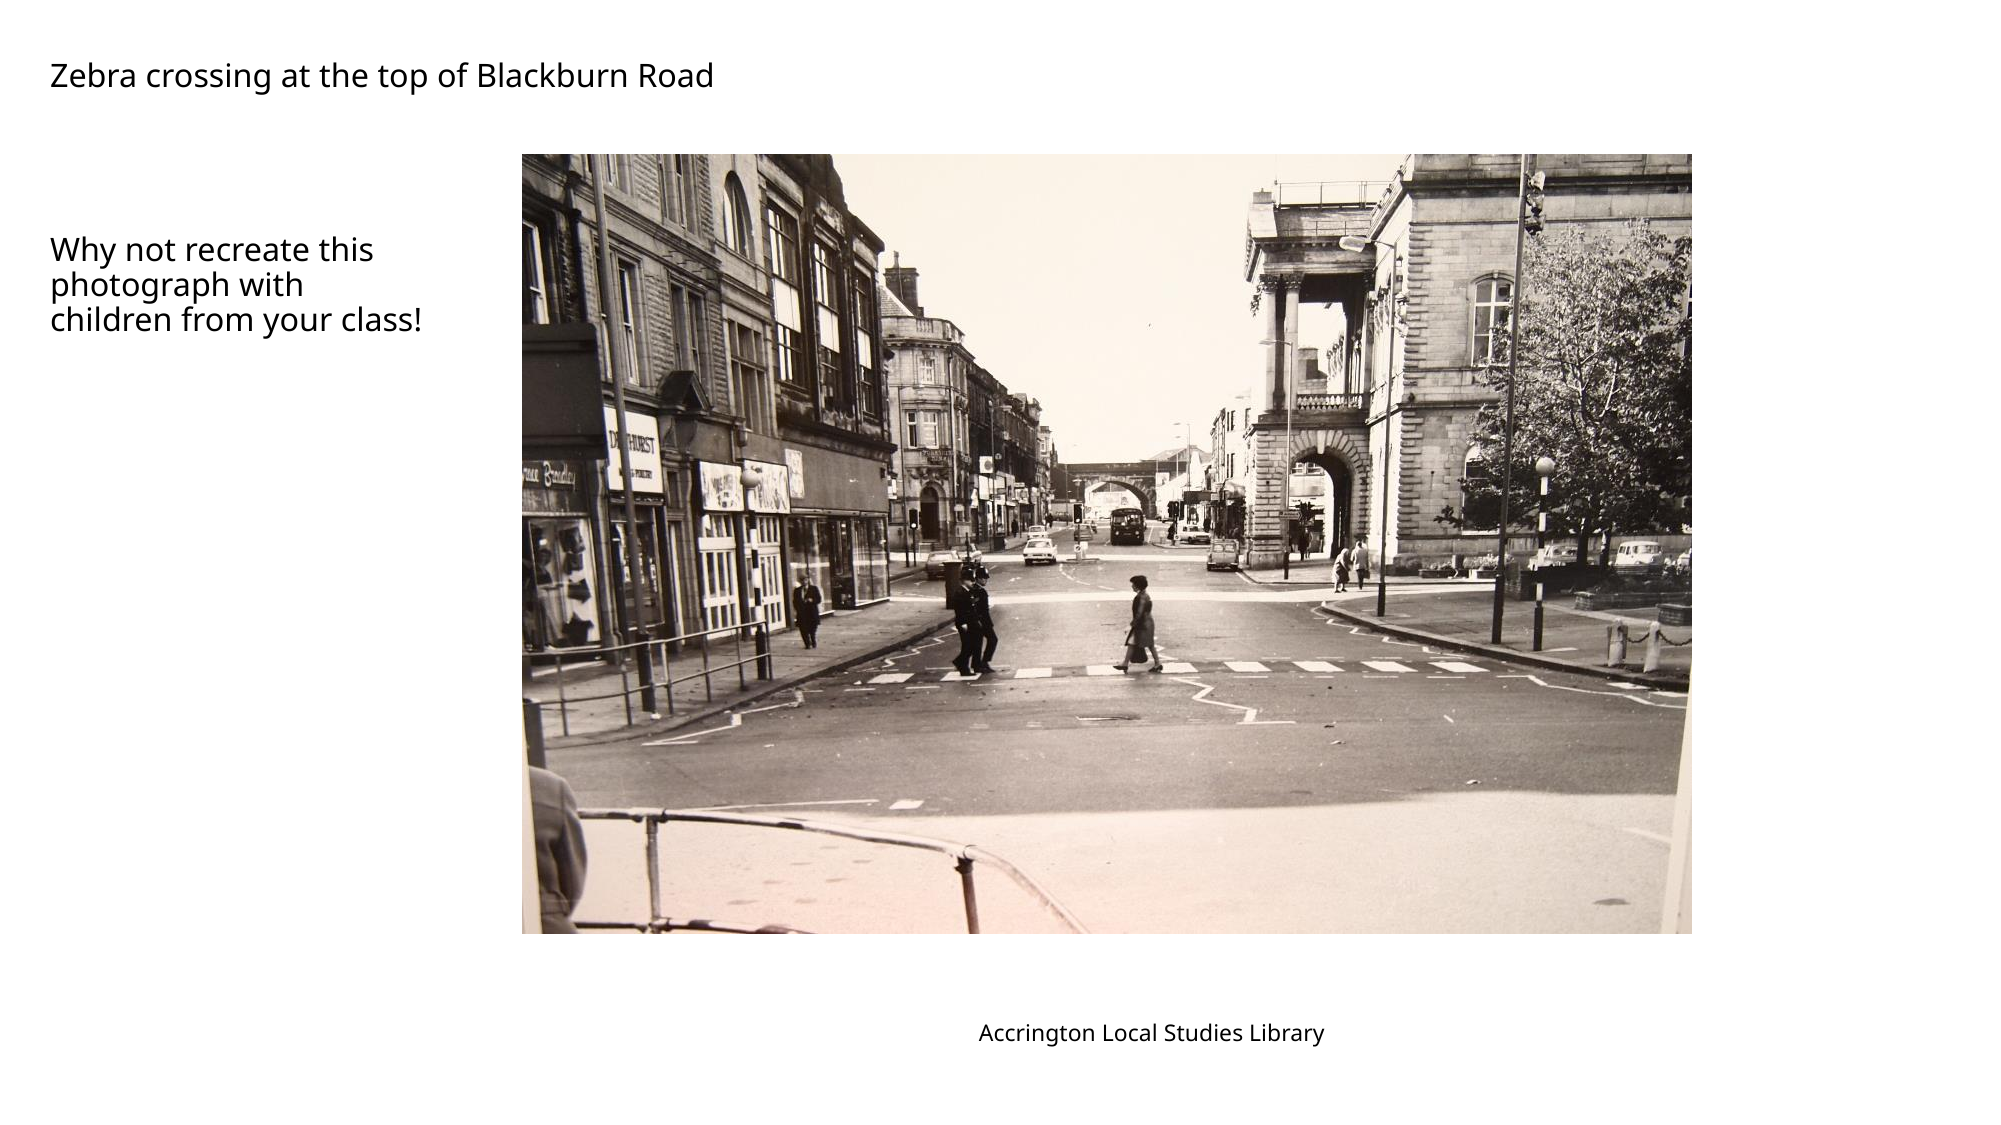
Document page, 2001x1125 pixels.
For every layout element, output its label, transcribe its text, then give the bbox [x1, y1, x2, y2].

text_box Accrington Local Studies Library [963, 996, 1367, 1073]
text_box Zebra crossing at the top of Blackburn Road Why not recreate this photograph with children from your class! [35, 52, 732, 382]
picture [522, 154, 1692, 934]
